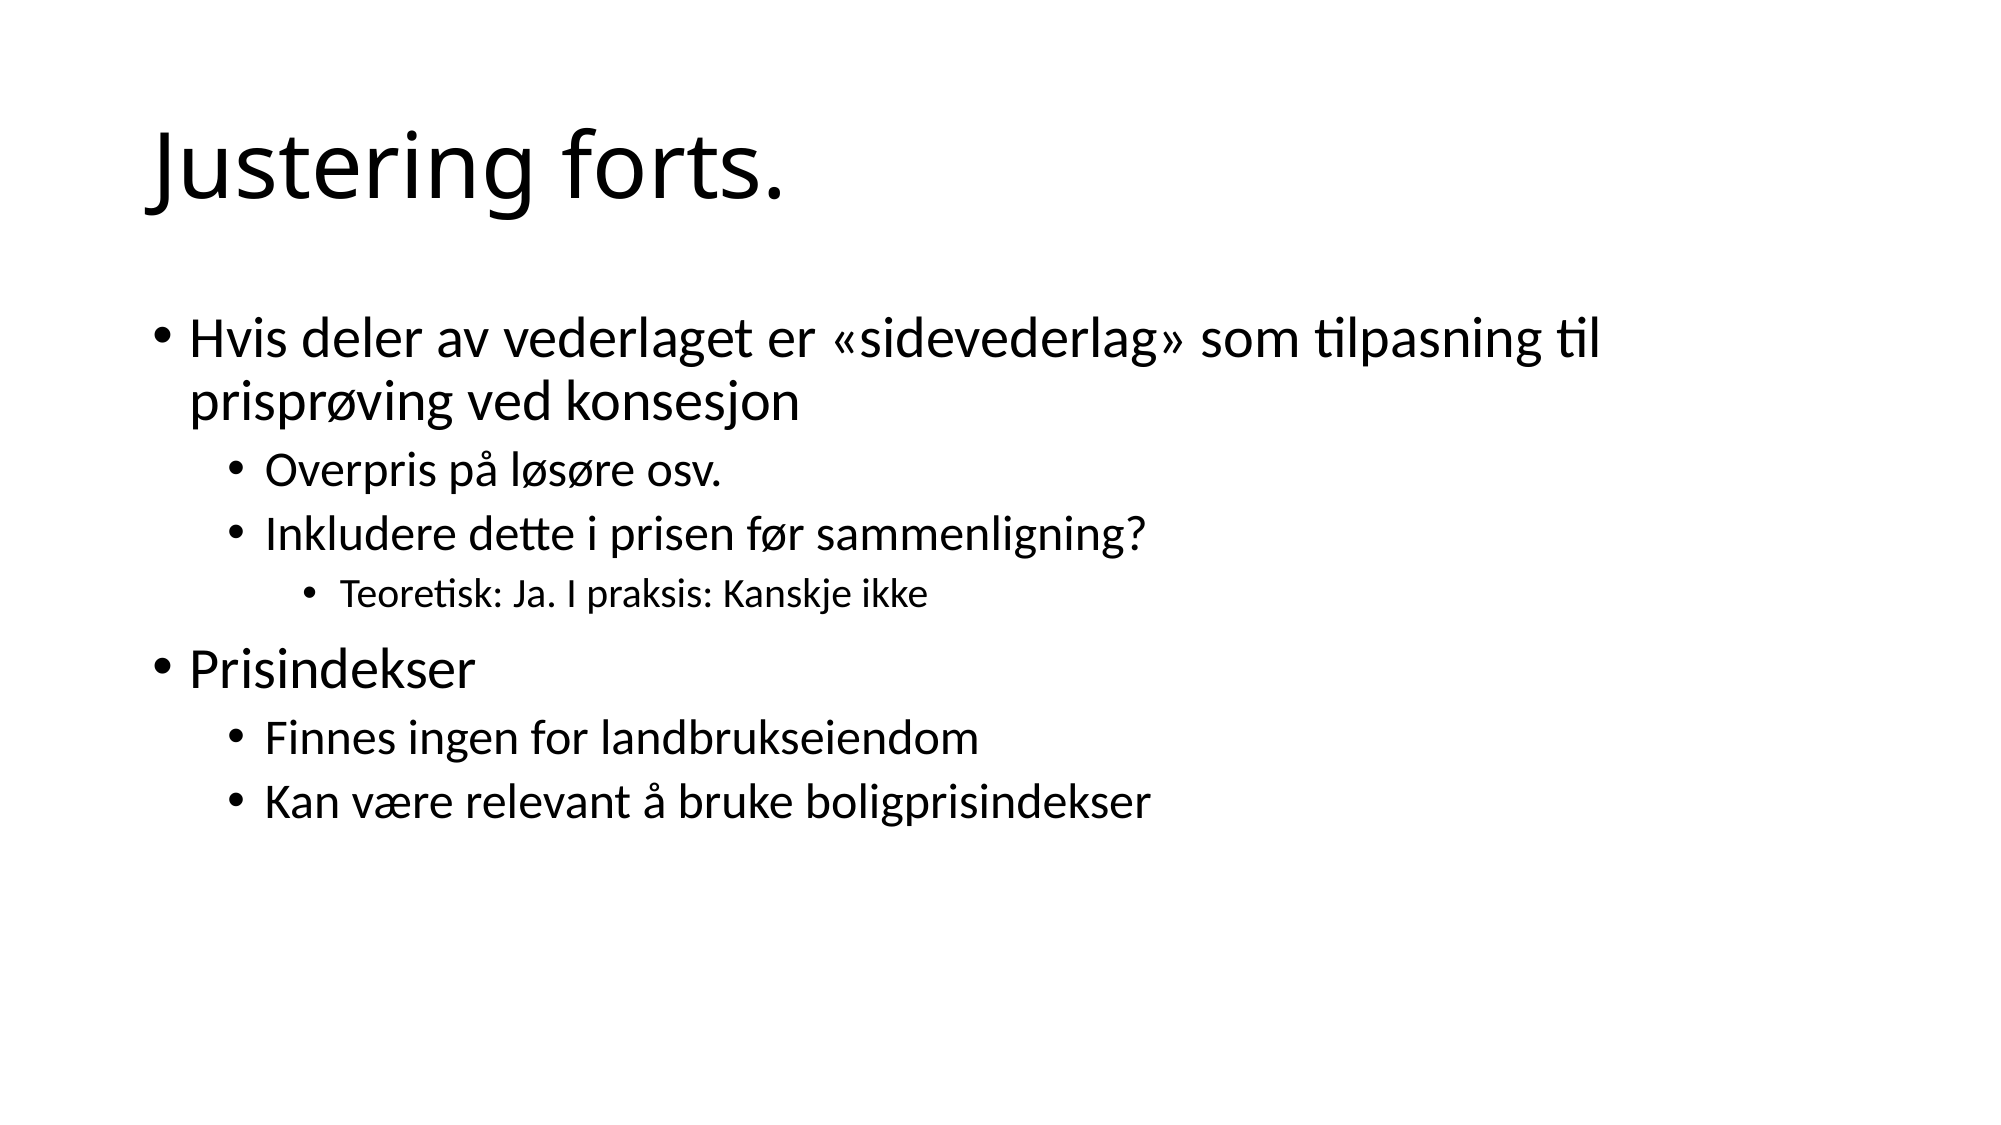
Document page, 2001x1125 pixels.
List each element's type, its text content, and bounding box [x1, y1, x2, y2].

title Justering forts. [137, 59, 1863, 278]
list Hvis deler av vederlaget er «sidevederlag» som tilpasning til prisprøving ved konsesjon Overpris på løsøre osv. Inkludere dette i prisen før sammenligning? Teoretisk: Ja. I praksis: Kanskje ikke Prisindekser Finnes ingen for landbrukseiendom Kan være relevant å bruke boligprisindekser [137, 299, 1863, 1014]
